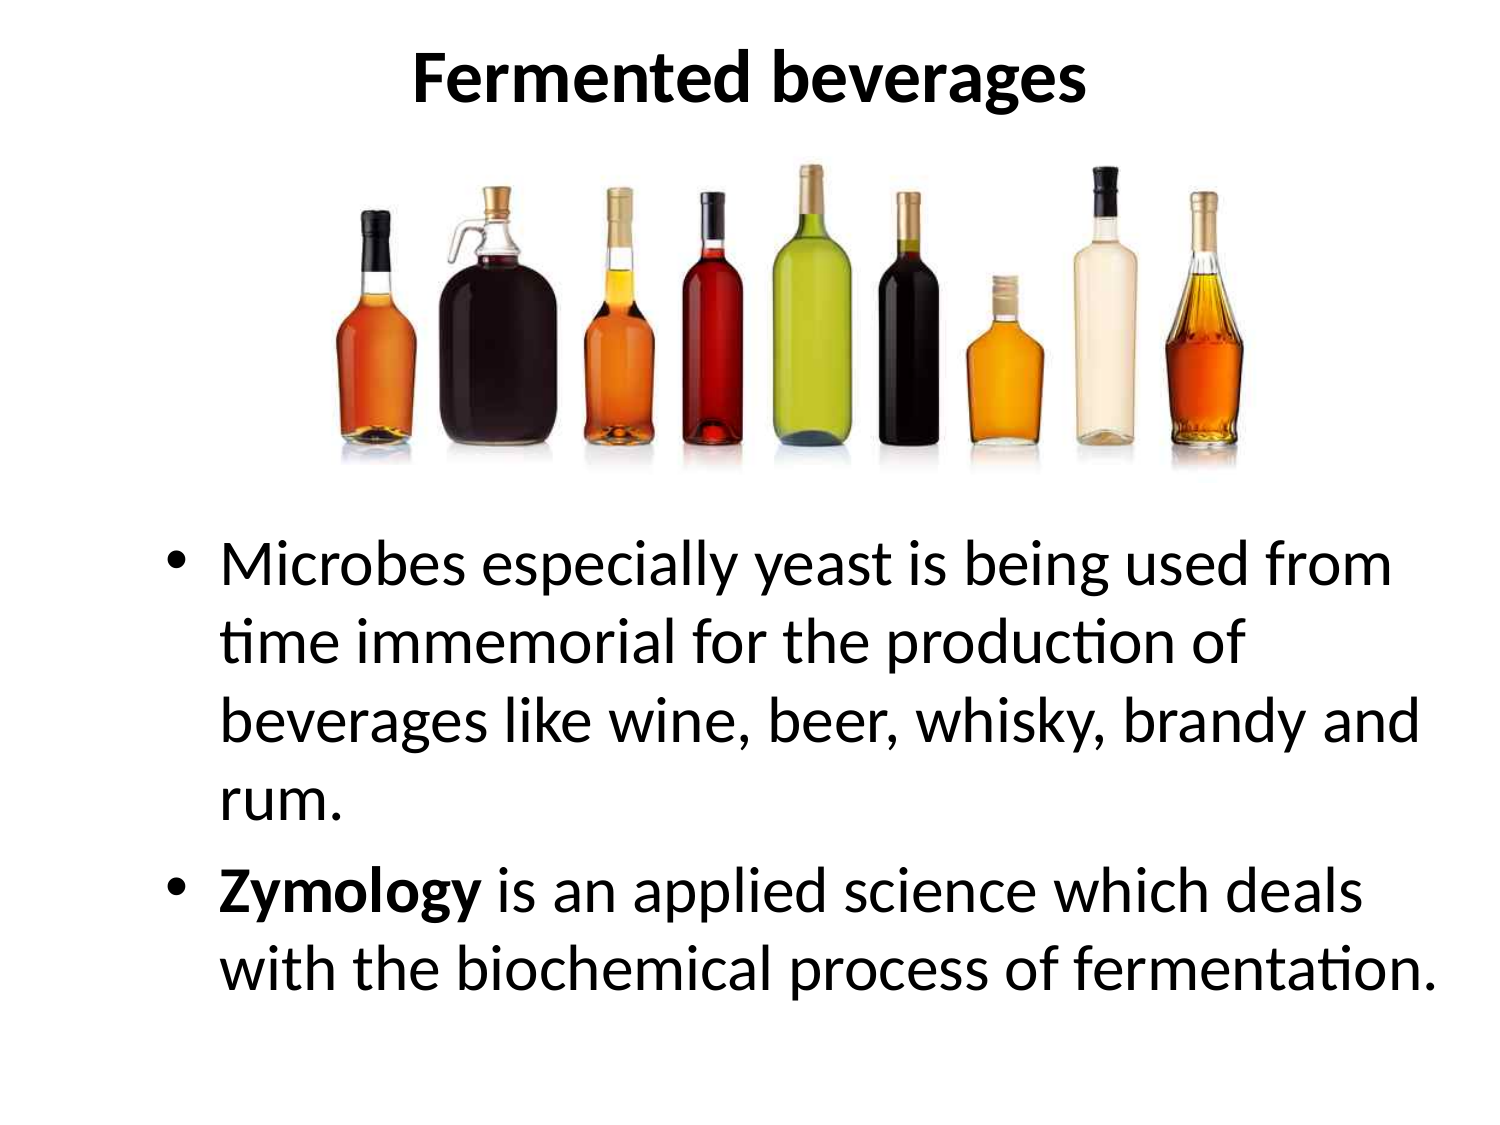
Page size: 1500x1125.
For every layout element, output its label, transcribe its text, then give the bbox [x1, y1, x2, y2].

picture [312, 137, 1276, 483]
title Fermented beverages [75, 0, 1425, 125]
list Microbes especially yeast is being used from time immemorial for the production of beverages like wine, beer, whisky, brandy and rum. Zymology is an applied science which deals with the biochemical process of fermentation. [150, 512, 1463, 1088]
